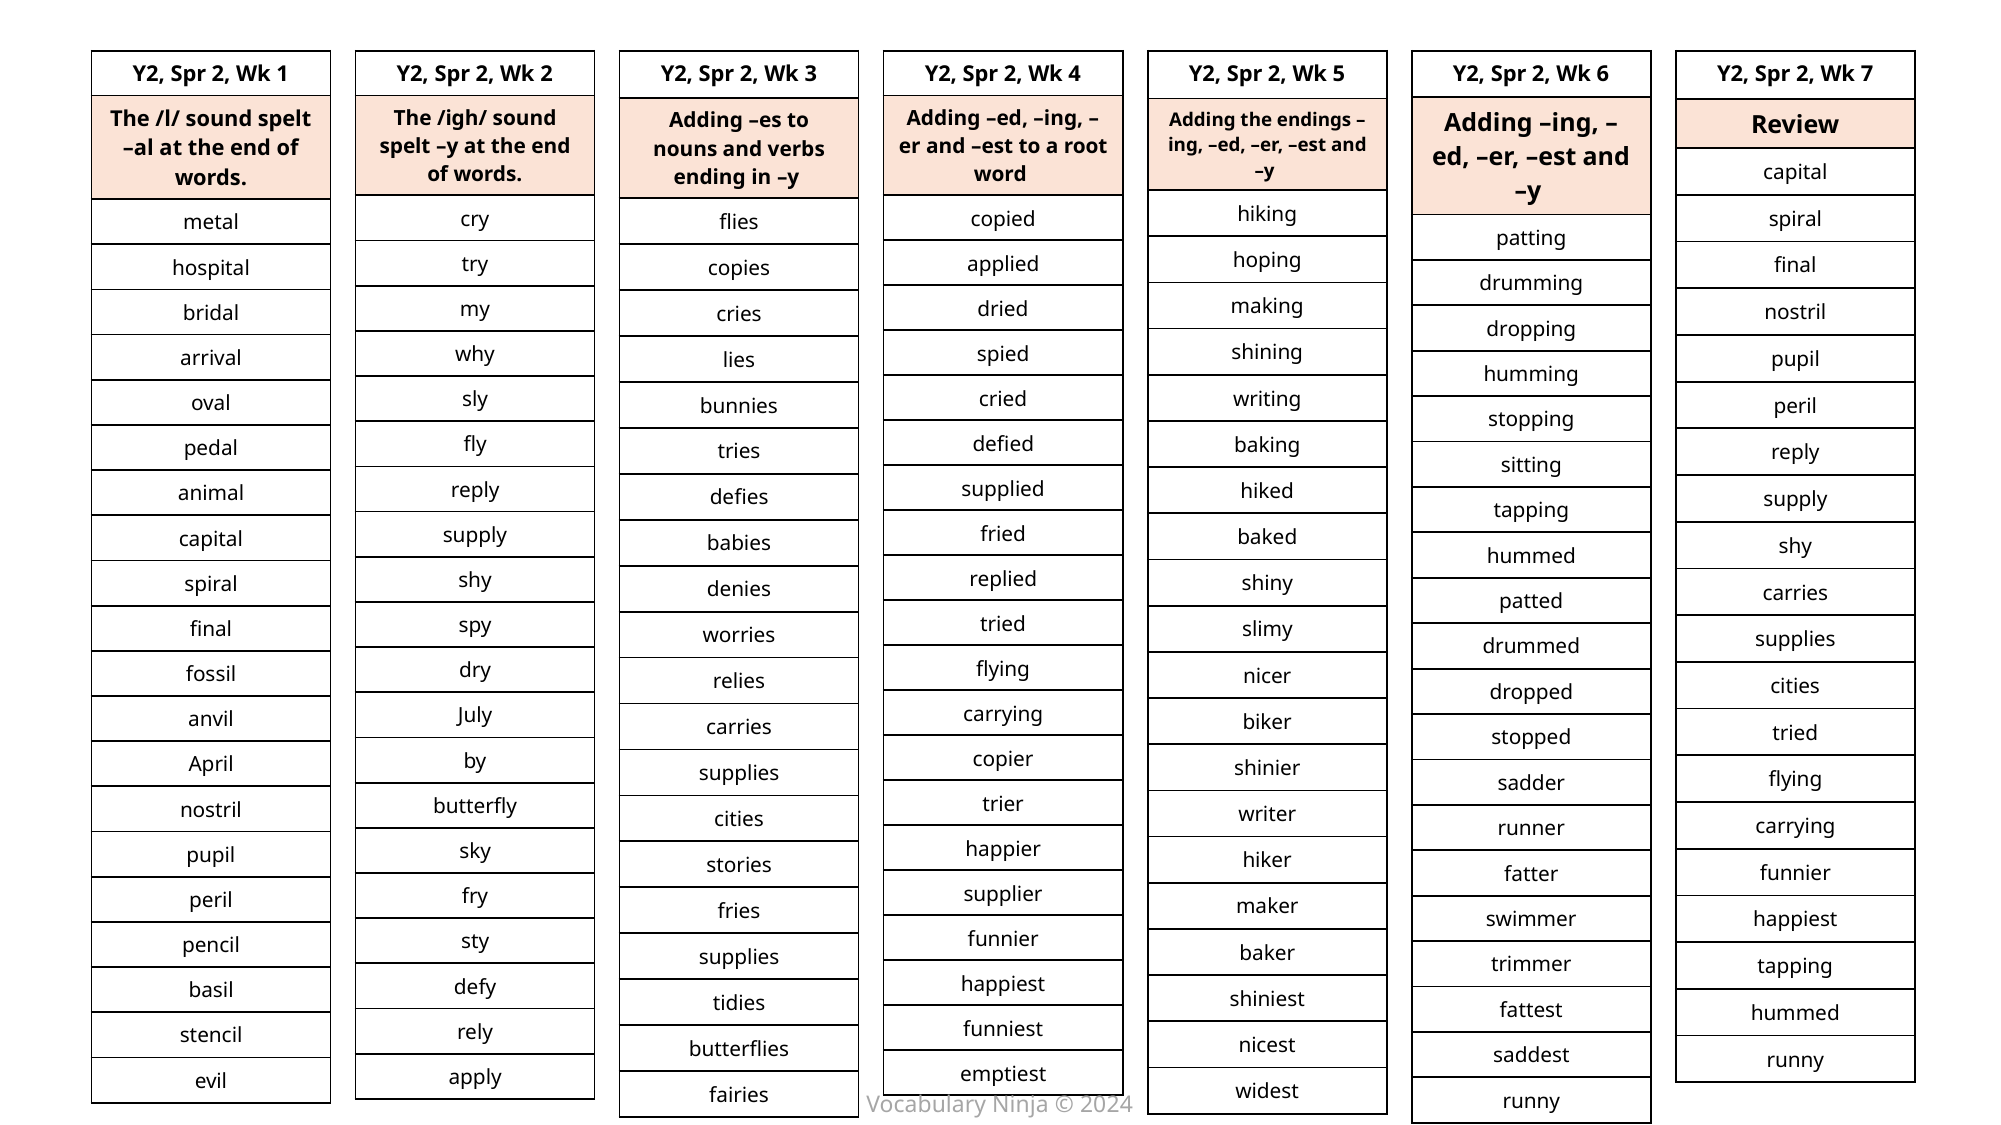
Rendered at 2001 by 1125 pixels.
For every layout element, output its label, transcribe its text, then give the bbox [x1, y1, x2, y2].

table_cell reply [356, 467, 594, 511]
table_cell stopped [1413, 715, 1650, 759]
table_cell peril [92, 878, 330, 921]
table_cell Adding –ed, –ing, –er and –est to a root word [884, 96, 1122, 194]
table_cell copier [884, 736, 1122, 779]
table_cell shiny [1149, 560, 1386, 605]
table_cell flying [1677, 756, 1914, 801]
table_cell spy [356, 603, 594, 646]
table_cell try [356, 241, 594, 285]
table_cell runny [1677, 1036, 1914, 1081]
table_cell nicest [1149, 1022, 1386, 1067]
table_cell April [92, 742, 330, 785]
table_cell capital [92, 516, 330, 560]
table_header Y2, Spr 2, Wk 2 [356, 52, 594, 95]
table_cell relies [620, 658, 858, 703]
table_cell hoping [1149, 237, 1386, 282]
table_cell nicer [1149, 653, 1386, 697]
table_cell hummed [1413, 533, 1650, 577]
table_cell hummed [1677, 990, 1914, 1035]
table_cell happiest [1677, 896, 1914, 941]
table_cell emptiest [884, 1051, 1122, 1082]
table_cell carries [620, 704, 858, 749]
table_cell fly [356, 422, 594, 466]
table_cell why [356, 332, 594, 375]
table_cell hospital [92, 245, 330, 289]
table_cell funnier [884, 916, 1122, 959]
table_cell stories [620, 842, 858, 886]
table_cell arrival [92, 335, 330, 379]
table_cell patting [1413, 215, 1650, 259]
table_cell sty [356, 919, 594, 962]
table_header Y2, Spr 2, Wk 6 [1413, 52, 1650, 96]
table_cell patted [1413, 579, 1650, 622]
table_cell drummed [1413, 624, 1650, 668]
table_cell pupil [1677, 336, 1914, 381]
table_cell sadder [1413, 760, 1650, 804]
table_cell spied [884, 331, 1122, 374]
table_cell humming [1413, 352, 1650, 395]
table_cell pupil [92, 832, 330, 876]
table_cell babies [620, 521, 858, 565]
table_cell widest [1149, 1068, 1386, 1113]
table_cell baked [1149, 514, 1386, 559]
table_cell dry [356, 648, 594, 691]
table_cell copies [620, 245, 858, 289]
table_cell Adding –es to nouns and verbs ending in –y [620, 99, 858, 197]
table_cell happiest [884, 961, 1122, 1004]
table_header Y2, Spr 2, Wk 5 [1149, 52, 1386, 98]
text_box Vocabulary Ninja © 2024 [851, 1082, 1149, 1125]
table_cell tries [620, 429, 858, 473]
table_cell metal [92, 200, 330, 243]
table_cell peril [1677, 383, 1914, 427]
table_cell fried [884, 511, 1122, 554]
table_header Y2, Spr 2, Wk 1 [92, 52, 330, 95]
table_cell nostril [92, 787, 330, 831]
table_cell drumming [1413, 261, 1650, 304]
table_cell swimmer [1413, 897, 1650, 940]
table_cell my [356, 287, 594, 330]
table_cell pedal [92, 426, 330, 469]
table_cell fossil [92, 652, 330, 695]
table_cell writing [1149, 376, 1386, 420]
table_cell cry [356, 196, 594, 240]
table_cell pencil [92, 923, 330, 966]
table_cell supplier [884, 871, 1122, 914]
table_cell trimmer [1413, 942, 1650, 986]
table_cell carrying [884, 691, 1122, 734]
table_cell basil [92, 968, 330, 1011]
table_header Y2, Spr 2, Wk 7 [1677, 52, 1914, 98]
table_cell cried [884, 376, 1122, 419]
table_cell biker [1149, 699, 1386, 743]
table_cell shining [1149, 329, 1386, 374]
table_cell anvil [92, 697, 330, 740]
table_cell funnier [1677, 850, 1914, 895]
table_cell tried [1677, 709, 1914, 754]
table_cell tapping [1413, 488, 1650, 531]
table_cell saddest [1413, 1033, 1650, 1076]
table_cell fairies [620, 1072, 858, 1116]
table_cell supply [1677, 476, 1914, 521]
table_cell carries [1677, 569, 1914, 614]
table_cell shy [1677, 523, 1914, 568]
table_cell tried [884, 601, 1122, 644]
table_cell bunnies [620, 383, 858, 427]
table_cell hiking [1149, 191, 1386, 235]
table_header Y2, Spr 2, Wk 3 [620, 52, 858, 97]
table_cell tidies [620, 980, 858, 1024]
table_cell capital [1677, 149, 1914, 194]
table_cell copied [884, 196, 1122, 239]
table_cell supplied [884, 466, 1122, 509]
table_cell maker [1149, 884, 1386, 928]
table_cell bridal [92, 290, 330, 334]
table_cell happier [884, 826, 1122, 869]
table_cell stencil [92, 1013, 330, 1057]
table_cell sitting [1413, 442, 1650, 486]
table_cell shy [356, 558, 594, 601]
table_cell flying [884, 646, 1122, 689]
table_cell slimy [1149, 607, 1386, 651]
table_cell writer [1149, 791, 1386, 836]
table_cell spiral [92, 561, 330, 605]
table_cell hiker [1149, 837, 1386, 882]
table_cell sly [356, 377, 594, 420]
table_cell apply [356, 1055, 594, 1098]
table_cell butterflies [620, 1026, 858, 1070]
table_cell final [1677, 242, 1914, 287]
table_cell hiked [1149, 468, 1386, 512]
table_cell runner [1413, 806, 1650, 849]
table_cell dried [884, 286, 1122, 329]
table_cell supplies [620, 750, 858, 795]
table_cell rely [356, 1009, 594, 1053]
table_cell applied [884, 241, 1122, 284]
table_cell worries [620, 613, 858, 657]
table_cell defies [620, 475, 858, 519]
table_cell Adding the endings –ing, –ed, –er, –est and –y [1149, 99, 1386, 189]
table_cell lies [620, 337, 858, 381]
table_cell baker [1149, 930, 1386, 974]
table_cell baking [1149, 422, 1386, 466]
table_cell sky [356, 829, 594, 872]
table_cell fattest [1413, 987, 1650, 1031]
table_cell by [356, 738, 594, 782]
table_cell replied [884, 556, 1122, 599]
table_cell dropping [1413, 306, 1650, 350]
table_cell Review [1677, 100, 1914, 147]
table_cell denies [620, 567, 858, 611]
table_cell evil [92, 1058, 330, 1102]
table_header Y2, Spr 2, Wk 4 [884, 52, 1122, 95]
table_cell supply [356, 512, 594, 556]
table_cell cries [620, 291, 858, 335]
table_cell final [92, 607, 330, 650]
table_cell cities [1677, 663, 1914, 708]
table_cell cities [620, 796, 858, 840]
table_cell reply [1677, 429, 1914, 474]
table_cell Adding –ing, –ed, –er, –est and –y [1413, 98, 1650, 214]
table_cell runny [1413, 1078, 1650, 1122]
table_cell fry [356, 874, 594, 917]
table_cell supplies [1677, 616, 1914, 661]
table_cell carrying [1677, 803, 1914, 848]
table_cell shiniest [1149, 976, 1386, 1020]
table_cell making [1149, 283, 1386, 328]
table_cell oval [92, 381, 330, 424]
table_cell fatter [1413, 851, 1650, 895]
table_cell butterfly [356, 784, 594, 827]
table_cell funniest [884, 1006, 1122, 1049]
table_cell fries [620, 888, 858, 932]
table_cell defy [356, 964, 594, 1008]
table_cell shinier [1149, 745, 1386, 790]
table_cell defied [884, 421, 1122, 464]
table_cell The /l/ sound spelt –al at the end of words. [92, 96, 330, 198]
table_cell supplies [620, 934, 858, 978]
table_cell stopping [1413, 397, 1650, 441]
table_cell spiral [1677, 196, 1914, 241]
table_cell trier [884, 781, 1122, 824]
table_cell flies [620, 199, 858, 243]
table_cell July [356, 693, 594, 737]
table_cell animal [92, 471, 330, 514]
table_cell tapping [1677, 943, 1914, 988]
table_cell dropped [1413, 670, 1650, 713]
table_cell The /igh/ sound spelt –y at the end of words. [356, 96, 594, 194]
table_cell nostril [1677, 289, 1914, 334]
